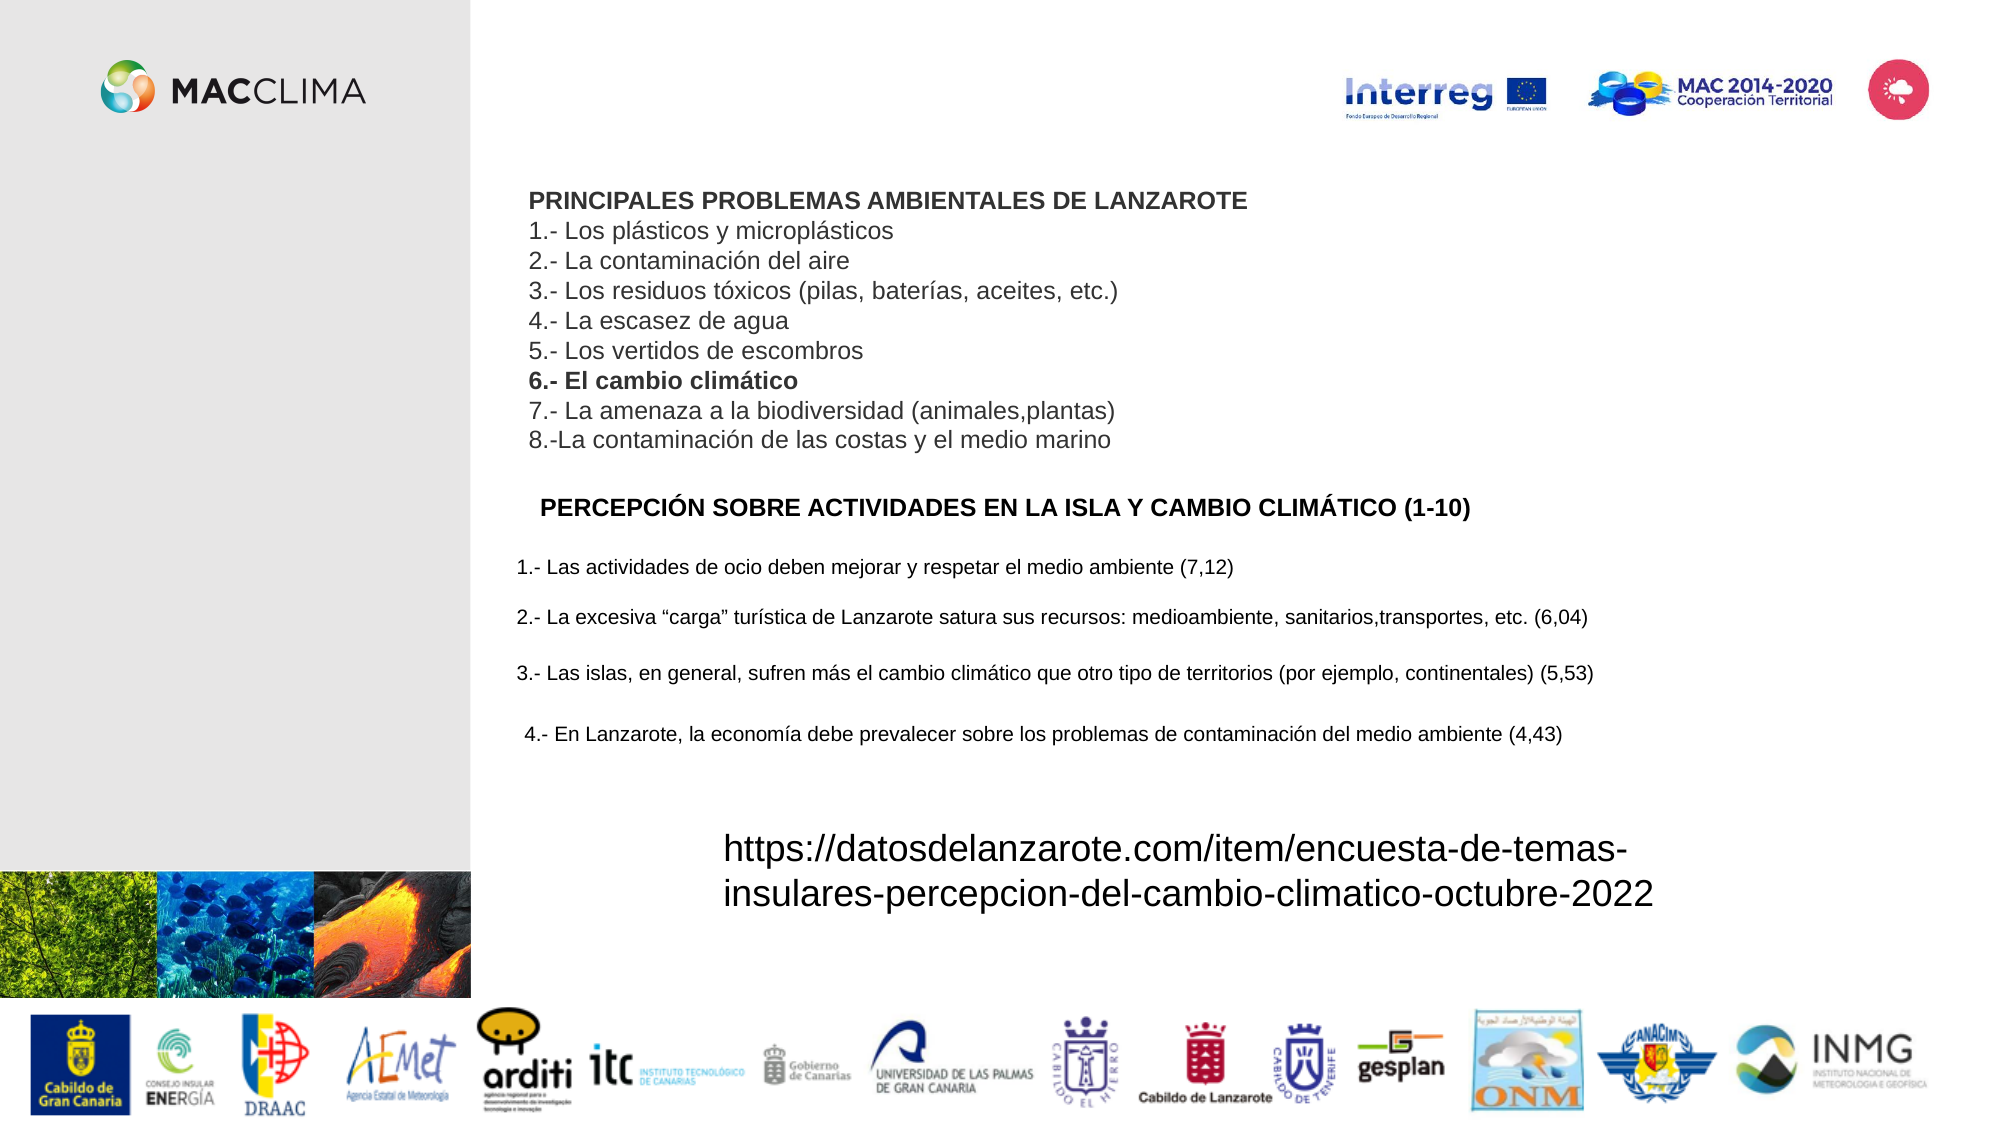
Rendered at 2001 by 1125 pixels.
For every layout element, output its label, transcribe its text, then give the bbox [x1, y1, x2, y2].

text_box 1.- Las actividades de ocio deben mejorar y respetar el medio ambiente (7,12) [501, 545, 1329, 595]
text_box https://datosdelanzarote.com/item/encuesta-de-temas-insulares-percepcion-del-cambio-climatico-octubre-2022 [708, 816, 1742, 915]
text_box PERCEPCIÓN SOBRE ACTIVIDADES EN LA ISLA Y CAMBIO CLIMÁTICO (1-10) [525, 483, 1565, 532]
text_box 3.- Las islas, en general, sufren más el cambio climático que otro tipo de territorios (por ejemplo, continentales) (5,53) [501, 651, 1654, 713]
picture [99, 59, 371, 114]
text_box 4.- En Lanzarote, la economía debe prevalecer sobre los problemas de contaminación del medio ambiente (4,43) [509, 713, 1624, 775]
text_box PRINCIPALES PROBLEMAS AMBIENTALES DE LANZAROTE 1.- Los plásticos y microplásticos 2.- La contaminación del aire 3.- Los residuos tóxicos (pilas, baterías, aceites, etc.) 4.- La escasez de agua 5.- Los vertidos de escombros 6.- El cambio climático 7.- La amenaza a la biodiversidad (animales,plantas) 8.-La contaminación de las costas y el medio marino [513, 177, 1418, 444]
picture [1299, 28, 1958, 140]
text_box 2.- La excesiva “carga” turística de Lanzarote satura sus recursos: medioambiente, sanitarios,transportes, etc. (6,04) [501, 595, 1654, 651]
picture [24, 1002, 1930, 1120]
text_box [0, 0, 471, 870]
picture [0, 870, 471, 998]
